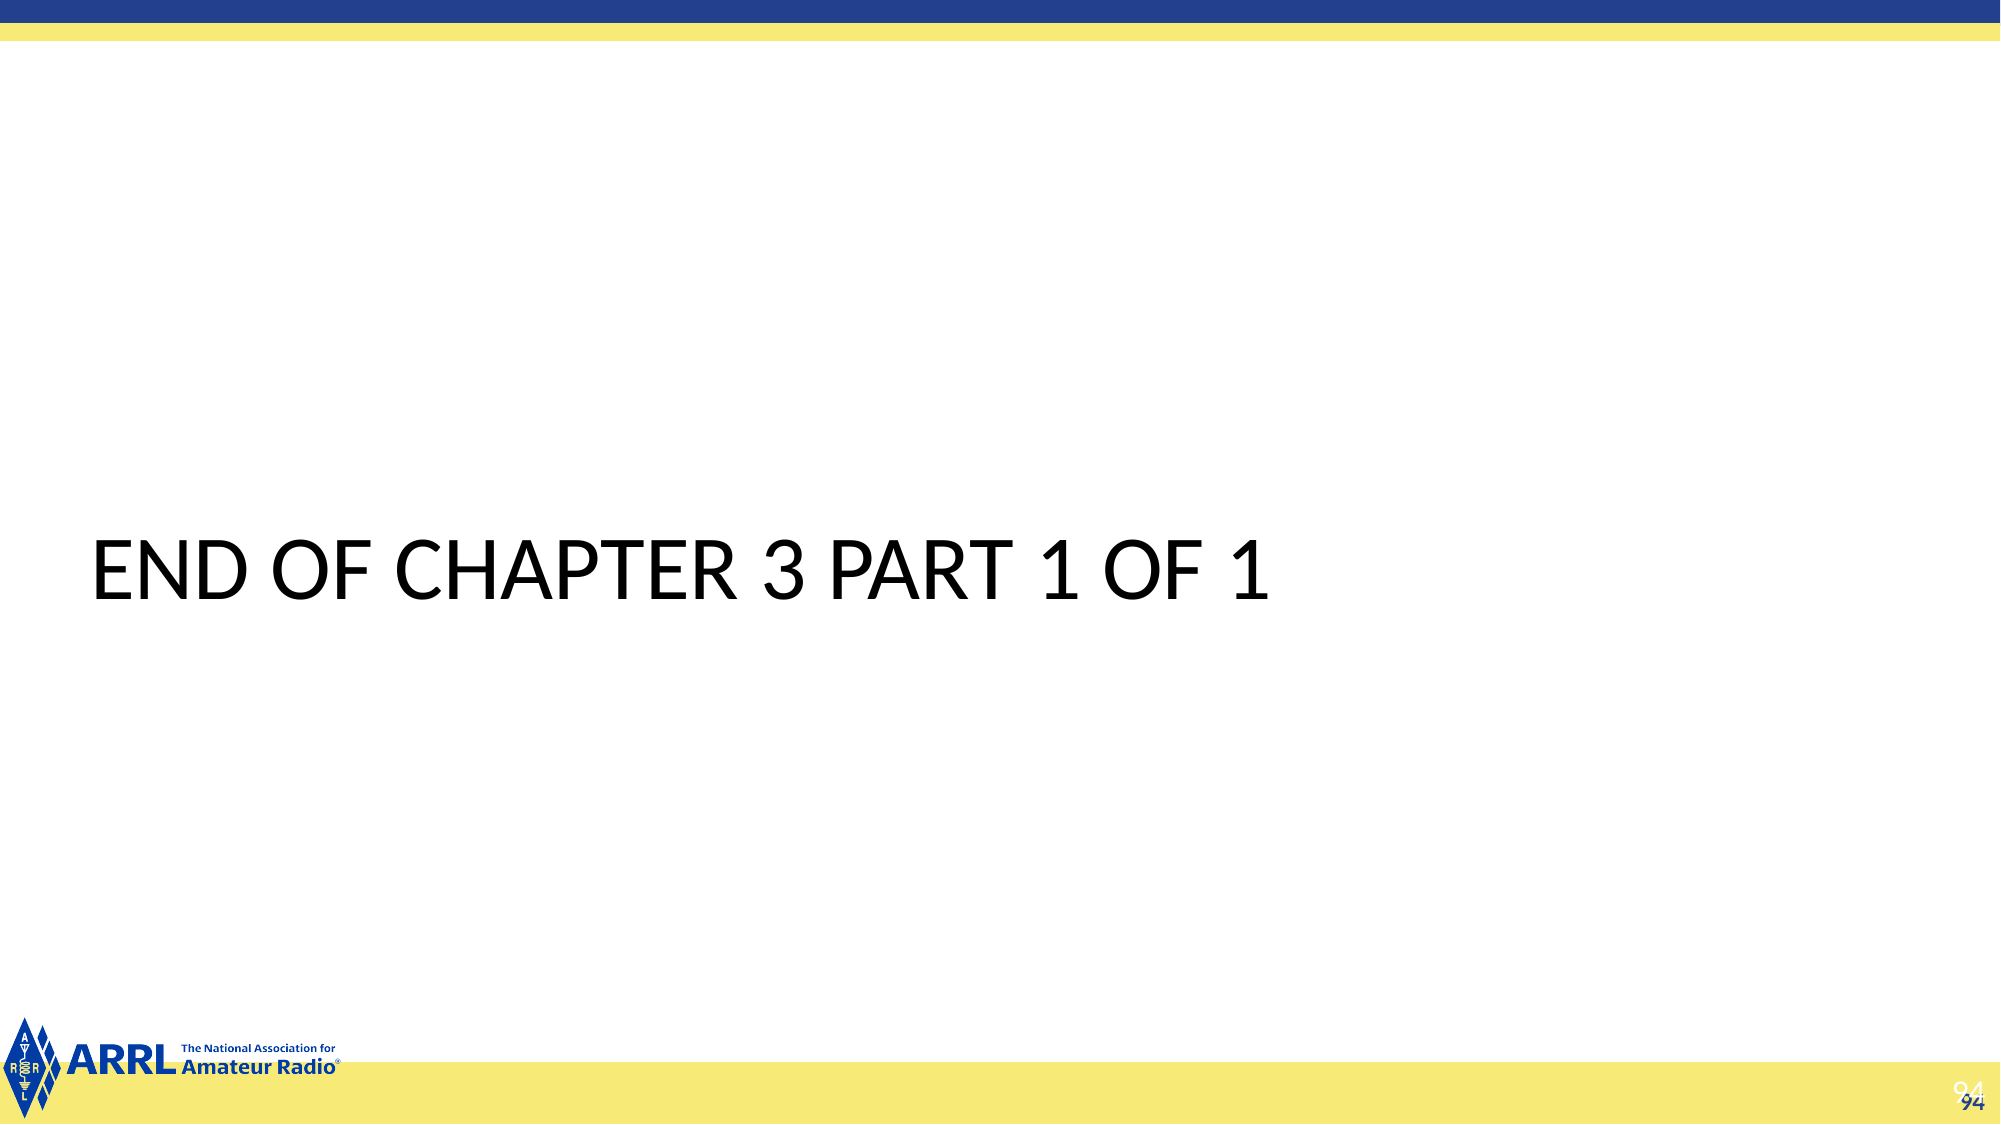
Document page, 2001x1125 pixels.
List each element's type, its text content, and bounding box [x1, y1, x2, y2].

title END OF CHAPTER 3 PART 1 OF 1 [75, 512, 1875, 700]
picture [1, 1015, 342, 1121]
text_box 94 [1912, 1062, 2000, 1118]
